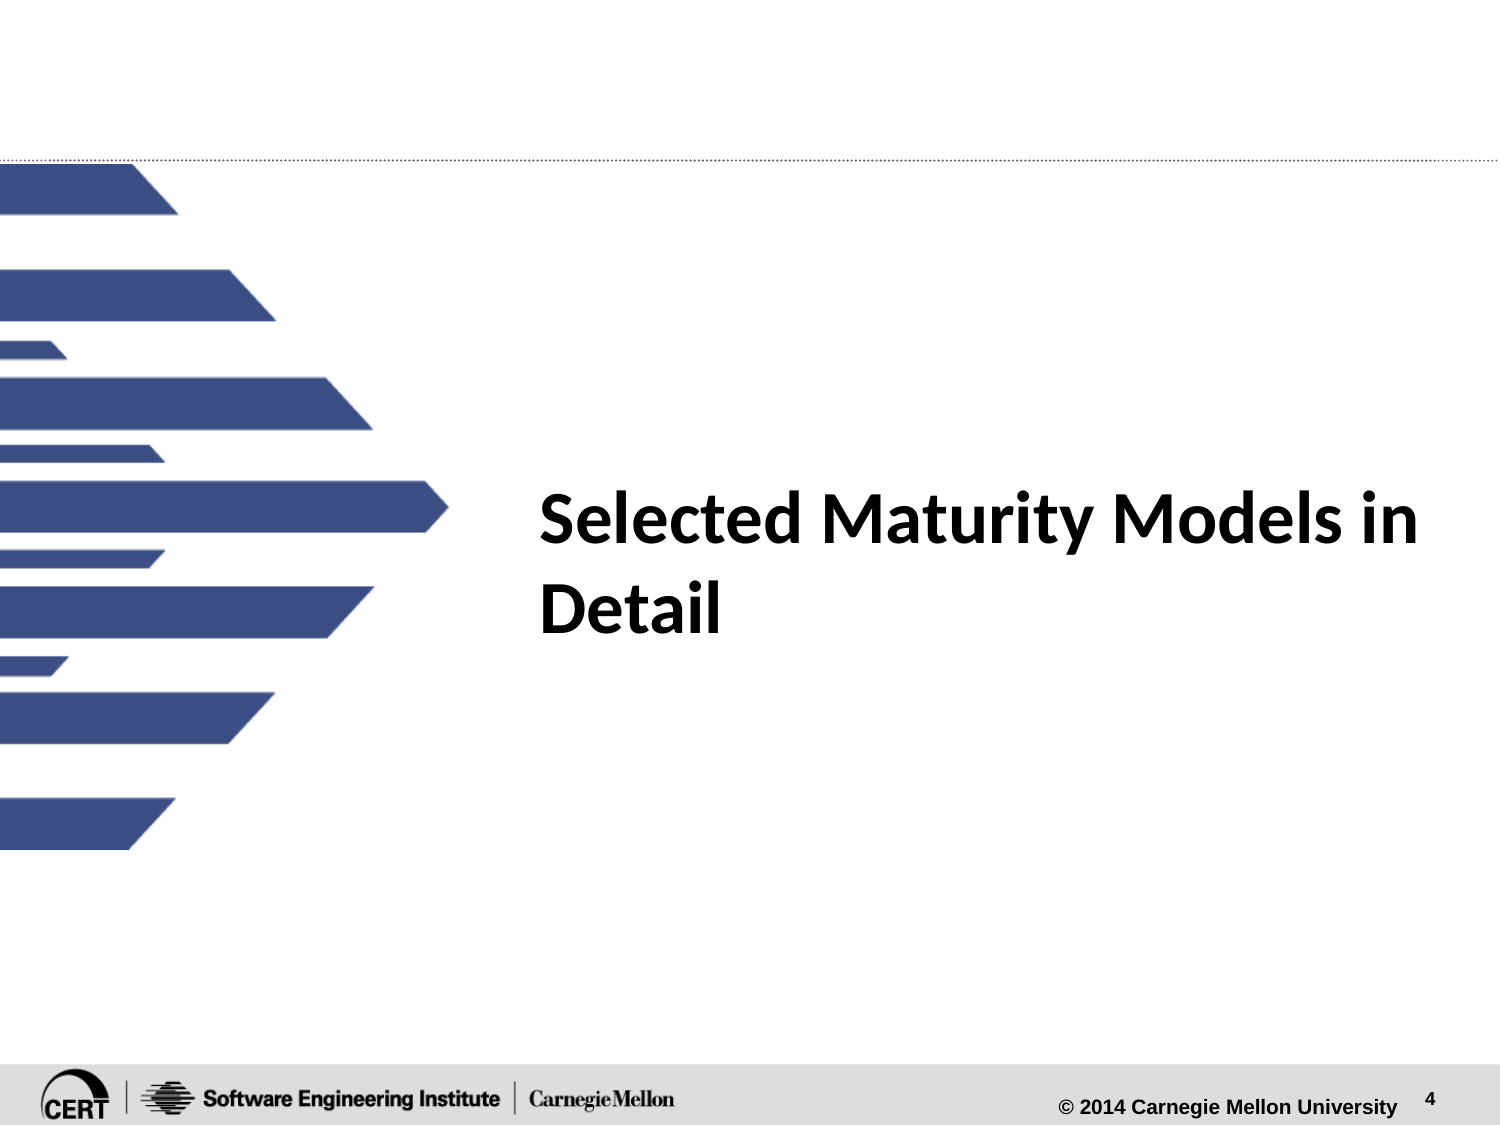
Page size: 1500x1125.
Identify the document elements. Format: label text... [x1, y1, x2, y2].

picture [24, 1065, 688, 1125]
picture [0, 164, 450, 851]
text_box Selected Maturity Models in Detail [525, 399, 1475, 717]
